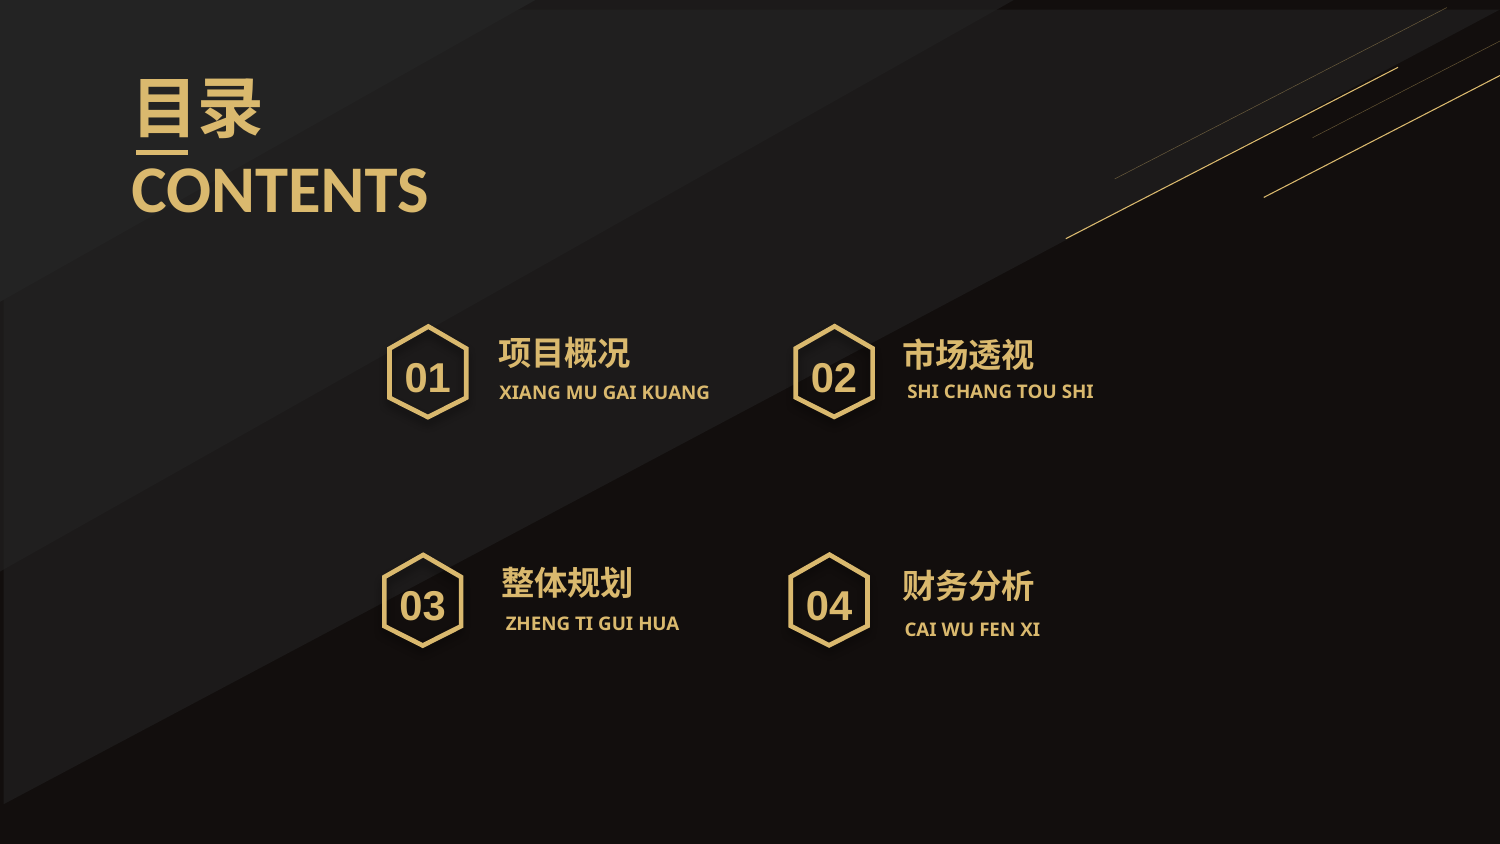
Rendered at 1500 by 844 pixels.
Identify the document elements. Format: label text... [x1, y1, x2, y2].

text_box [1312, 0, 1500, 138]
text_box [1263, 26, 1500, 198]
text_box 项目概况 [483, 324, 647, 380]
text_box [790, 554, 868, 646]
text_box 市场透视 [887, 326, 1051, 382]
text_box XIANG MU GAI KUANG [484, 373, 725, 411]
text_box SHI CHANG TOU SHI [892, 372, 1109, 411]
text_box 财务分析 [887, 557, 1051, 613]
text_box 目录CONTENTS [116, 58, 529, 233]
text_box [795, 326, 873, 417]
text_box ZHENG TI GUI HUA [491, 604, 700, 642]
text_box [1065, 67, 1399, 239]
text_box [389, 326, 467, 418]
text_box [384, 554, 462, 646]
text_box CAI WU FEN XI [889, 610, 1056, 648]
text_box 整体规划 [486, 554, 650, 610]
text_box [1114, 7, 1312, 179]
